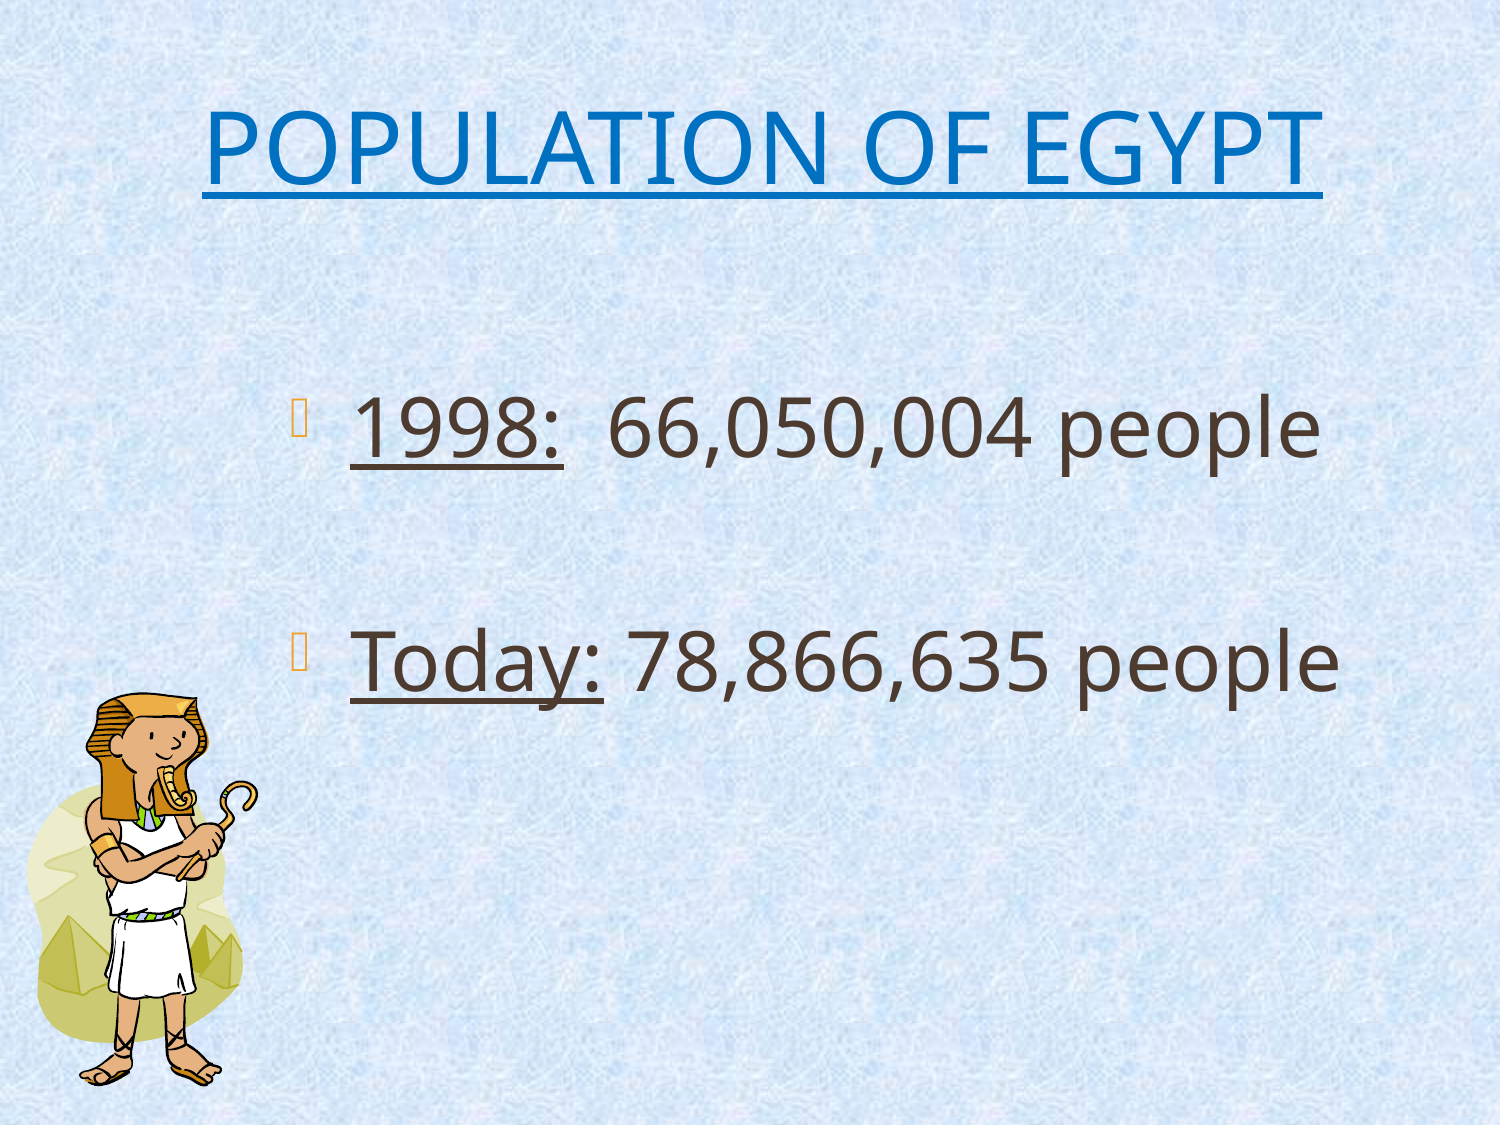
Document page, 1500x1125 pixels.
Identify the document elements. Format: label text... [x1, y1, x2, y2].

picture [0, 0, 1500, 1125]
title Population of Egypt [50, 75, 1475, 213]
list 1998: 66,050,004 people Today: 78,866,635 people [275, 249, 1388, 725]
